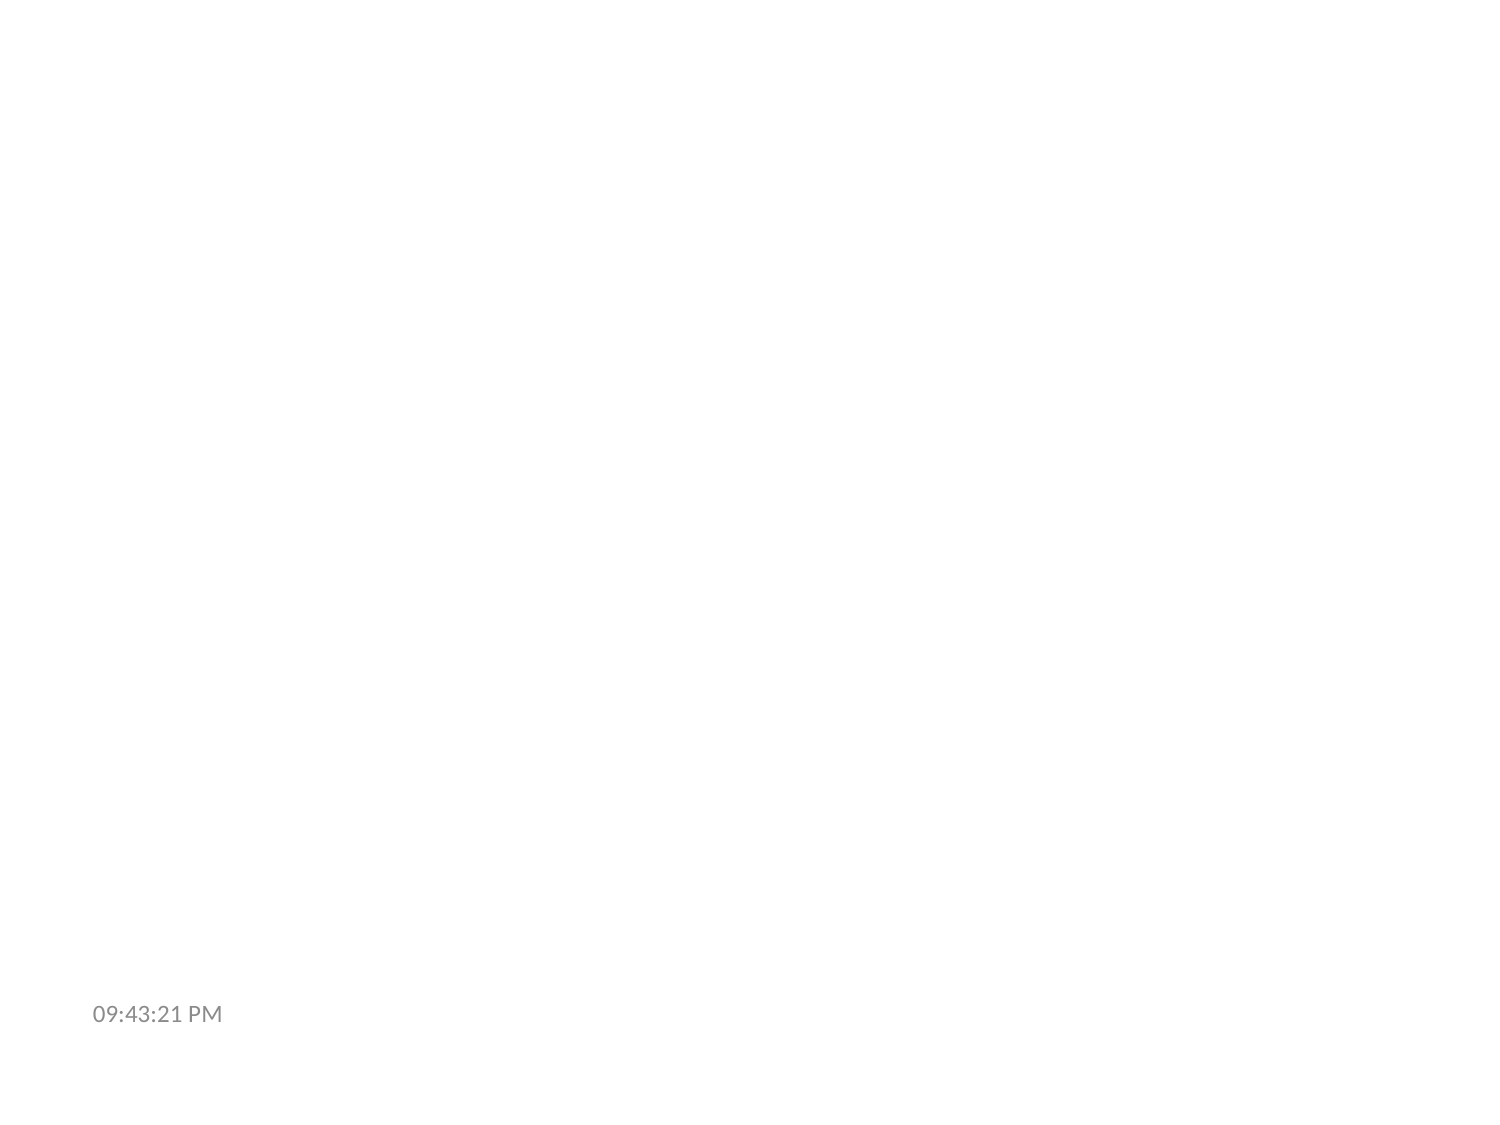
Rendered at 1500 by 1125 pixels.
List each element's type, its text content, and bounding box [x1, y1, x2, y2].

text_box 3:35:09 PM [77, 982, 428, 1043]
